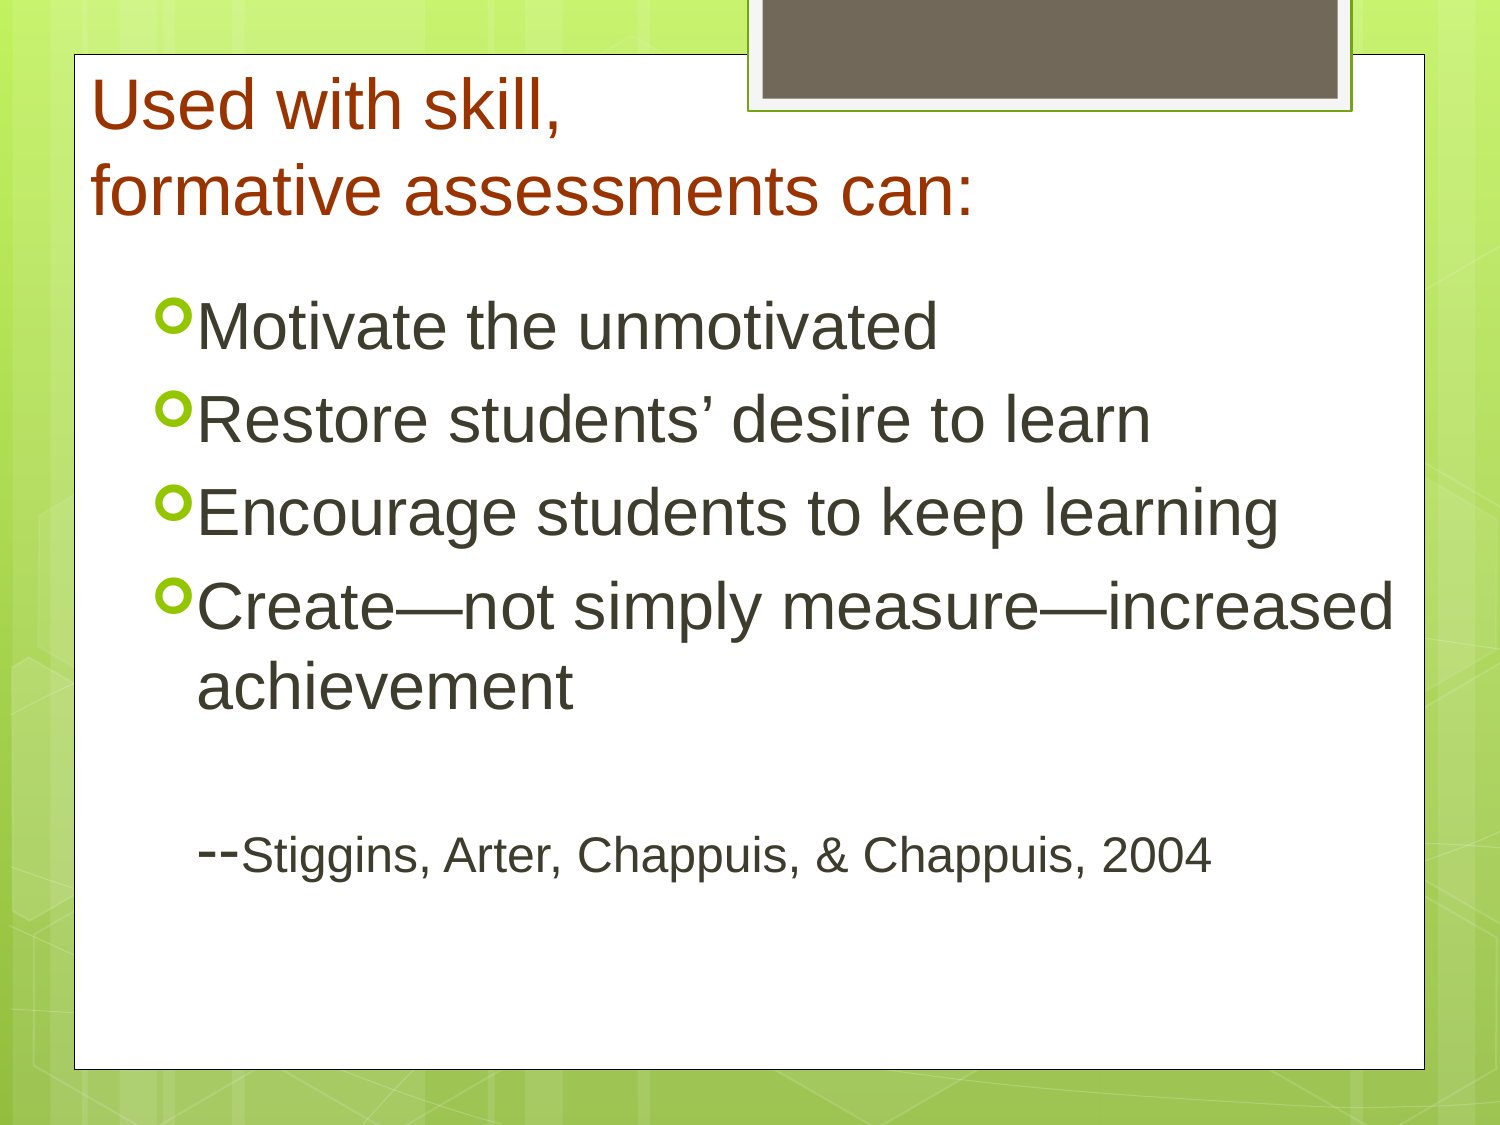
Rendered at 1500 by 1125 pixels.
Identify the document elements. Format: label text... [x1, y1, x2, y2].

list Motivate the unmotivated Restore students’ desire to learn Encourage students to keep learning Create—not simply measure—increased achievement --Stiggins, Arter, Chappuis, & Chappuis, 2004 [125, 275, 1425, 675]
title Used with skill, formative assessments can: [75, 50, 1425, 238]
